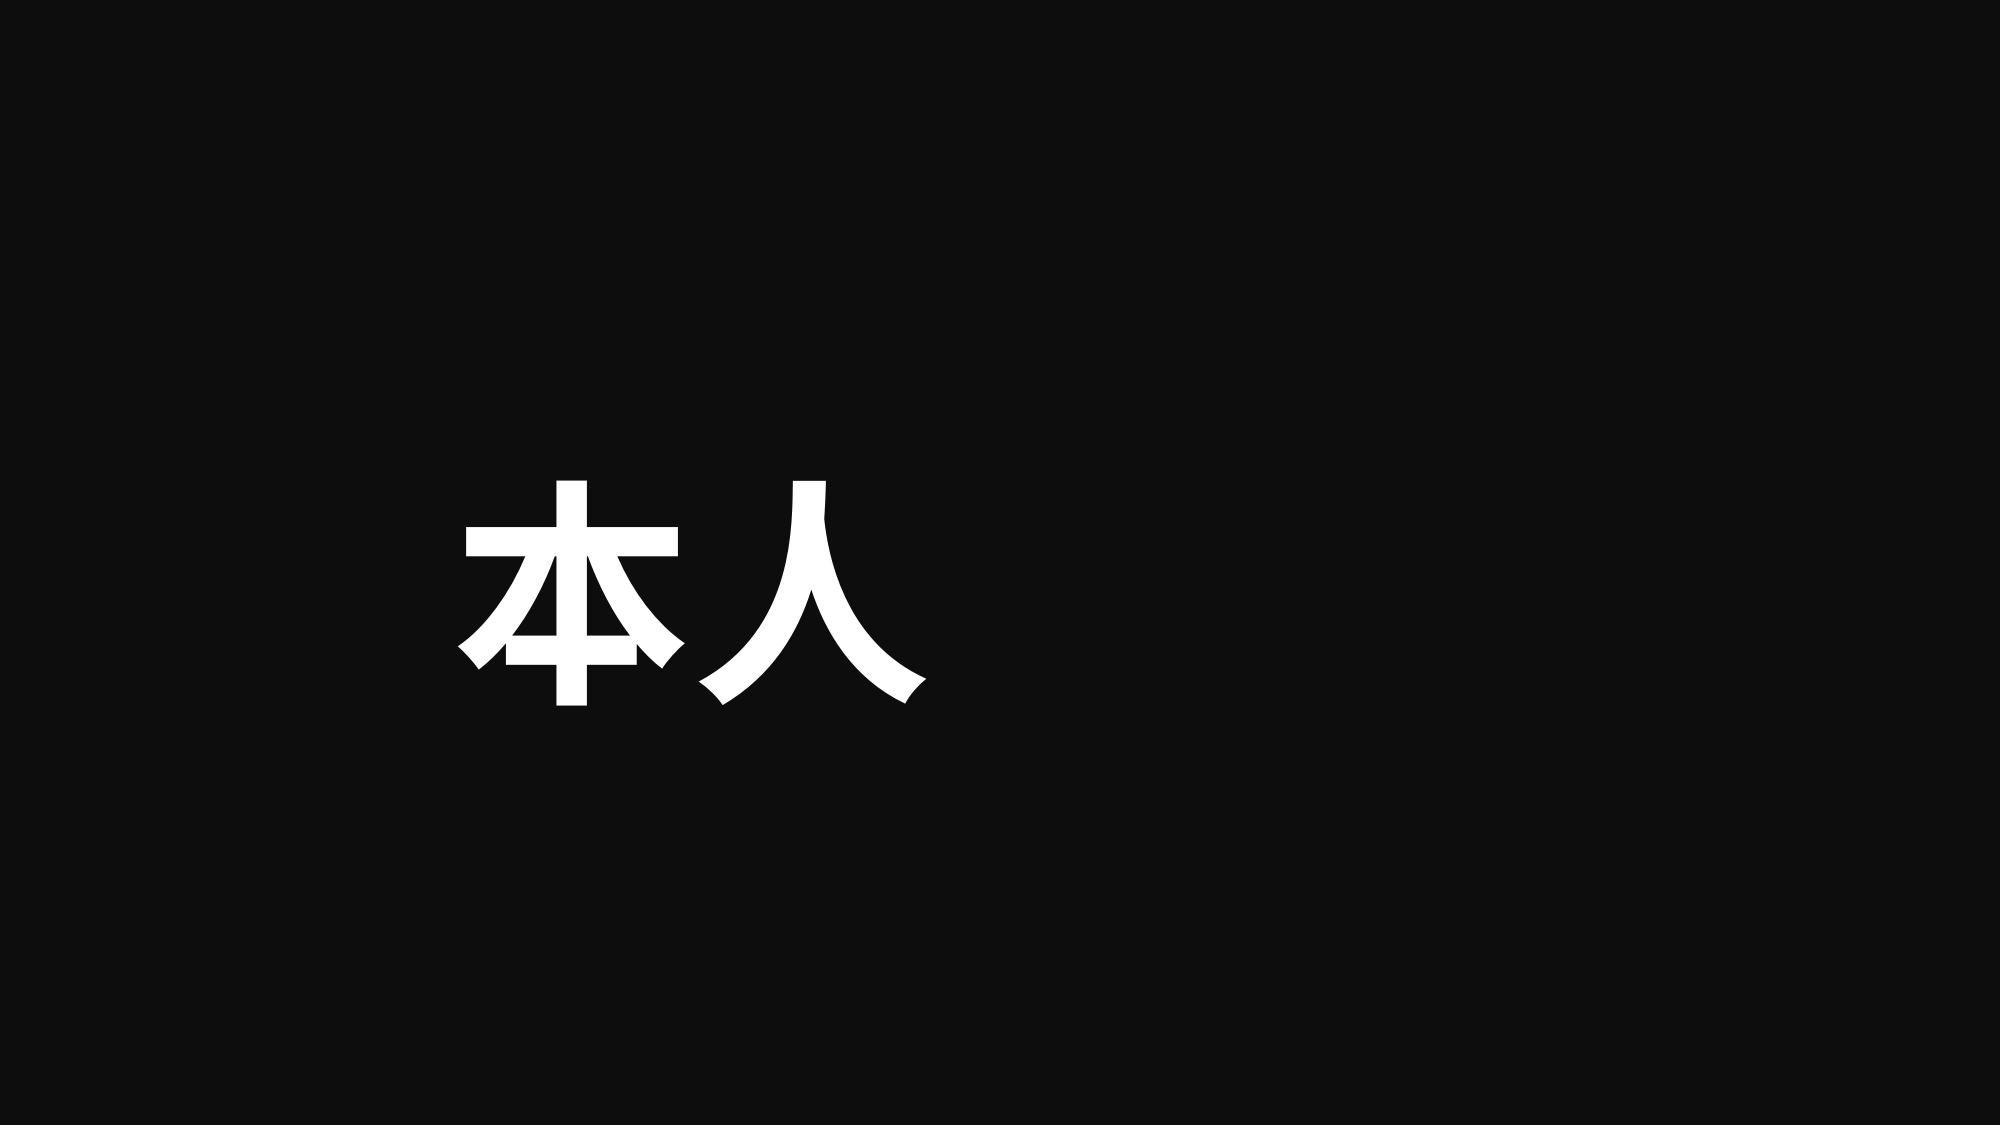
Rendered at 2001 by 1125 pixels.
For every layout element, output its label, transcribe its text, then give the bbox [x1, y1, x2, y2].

text_box 本人 [437, 438, 947, 741]
